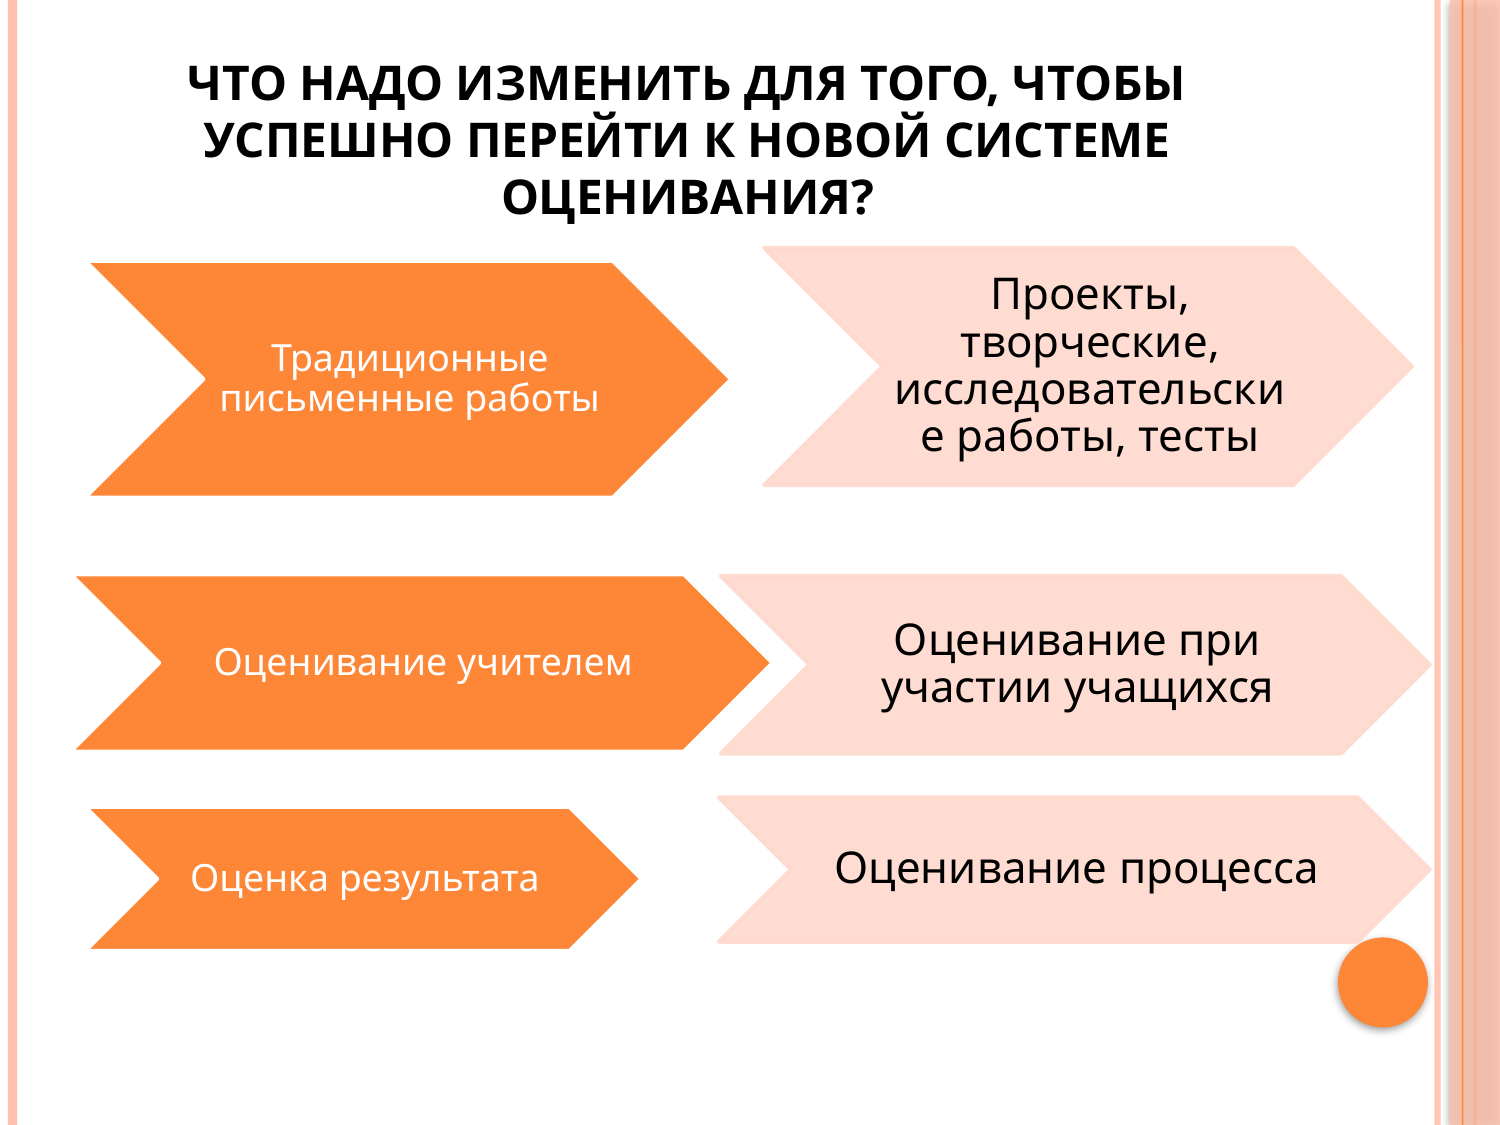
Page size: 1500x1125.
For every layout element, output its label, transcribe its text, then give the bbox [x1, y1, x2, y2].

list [69, 233, 1431, 974]
title Что надо изменить для того, чтобы успешно перейти к новой системе оценивания? [75, 45, 1300, 231]
